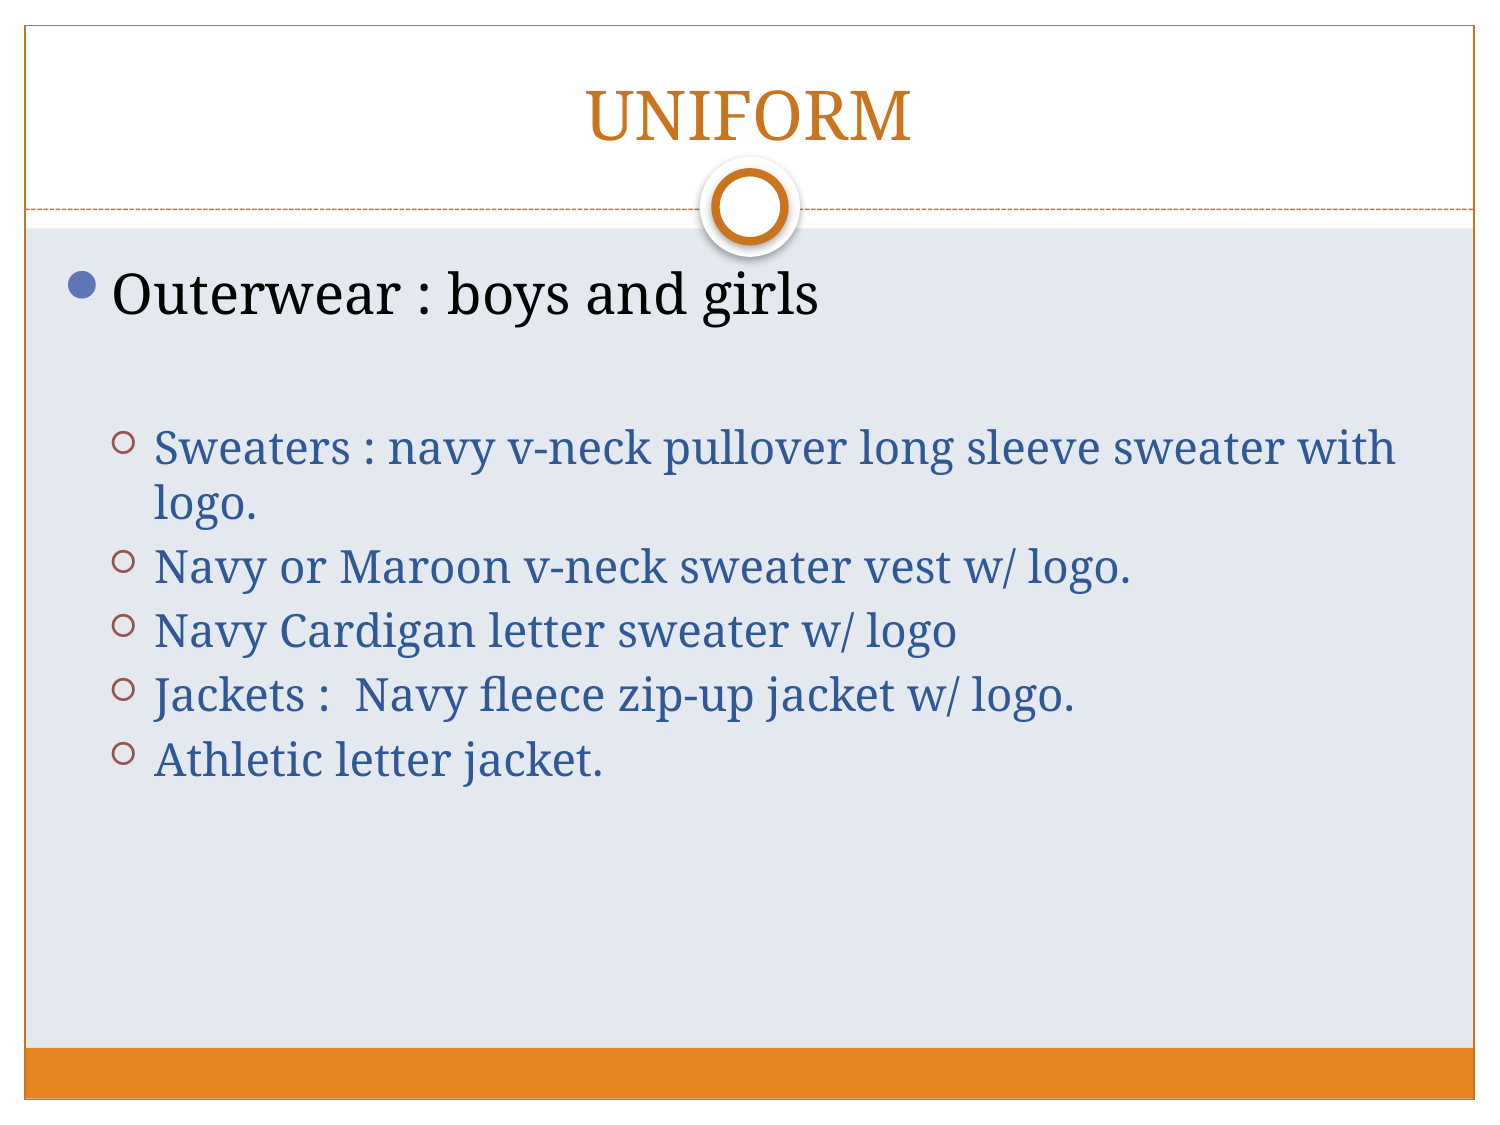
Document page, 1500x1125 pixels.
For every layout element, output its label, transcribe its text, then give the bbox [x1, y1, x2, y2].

list Outerwear : boys and girls Sweaters : navy v-neck pullover long sleeve sweater with logo. Navy or Maroon v-neck sweater vest w/ logo. Navy Cardigan letter sweater w/ logo Jackets : Navy fleece zip-up jacket w/ logo. Athletic letter jacket. [49, 250, 1445, 1001]
title UNIFORM [49, 37, 1450, 162]
